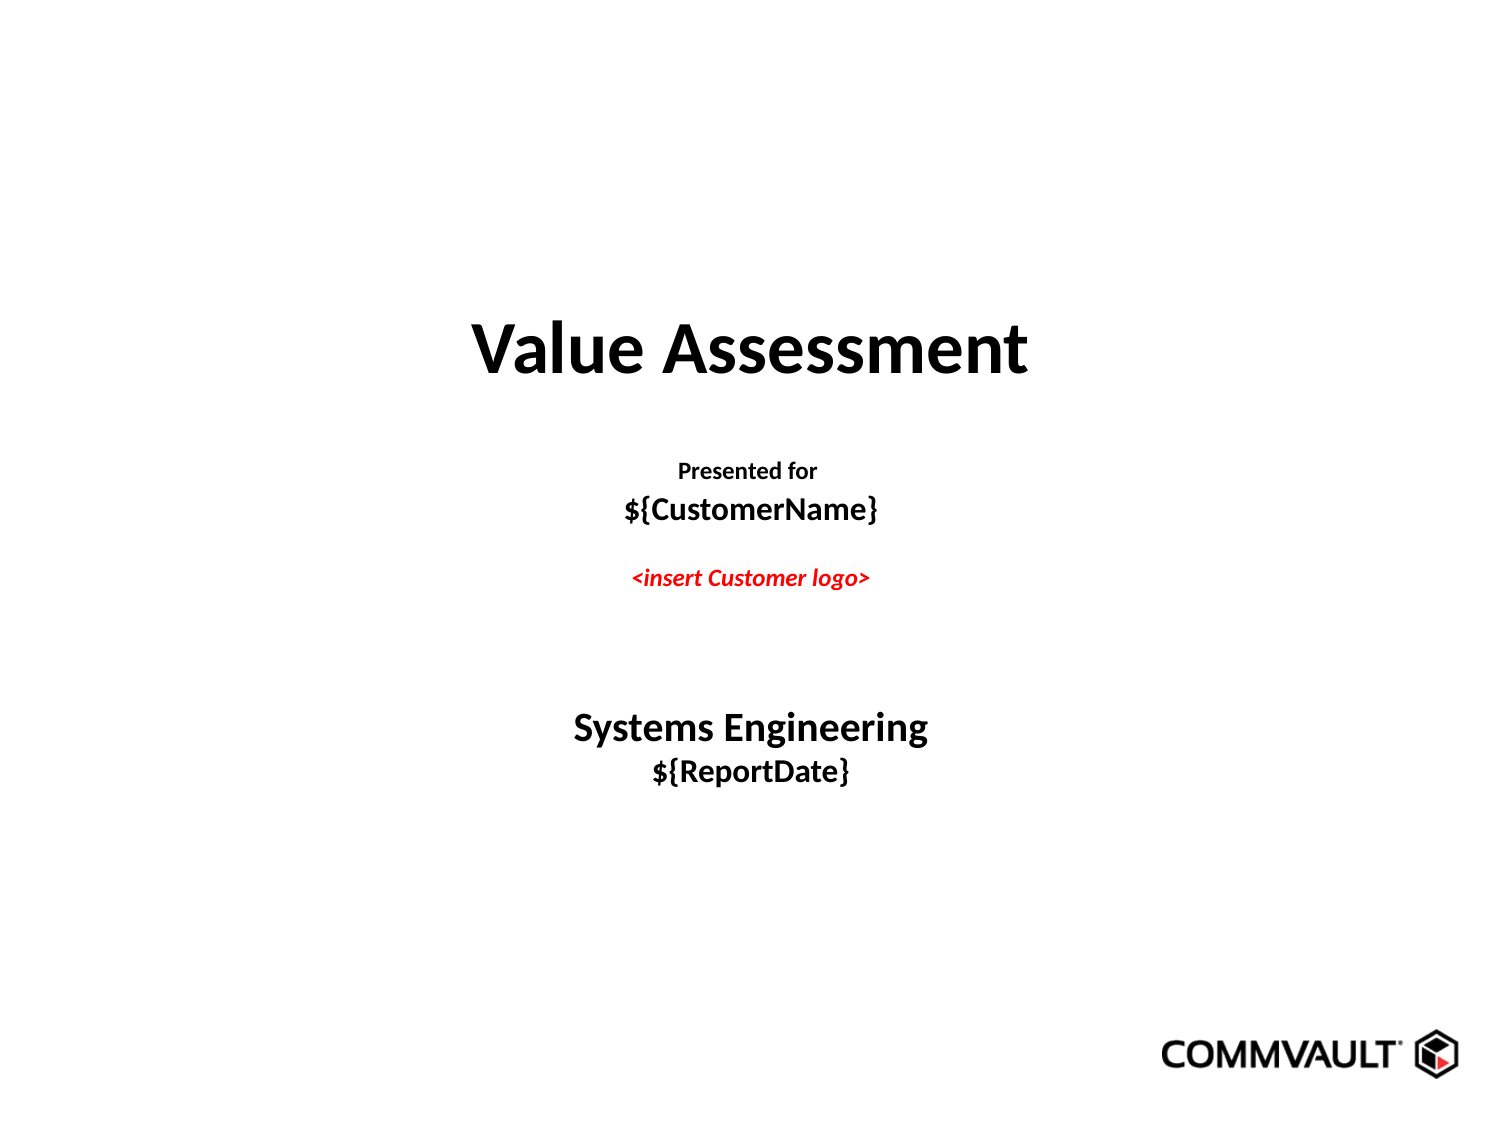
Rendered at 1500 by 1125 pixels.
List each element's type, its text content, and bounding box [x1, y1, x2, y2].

list Value Assessment Presented for ${CustomerName} <insert Customer logo> Systems Engineering ${ReportDate} [50, 186, 1452, 940]
picture [1162, 1029, 1459, 1079]
